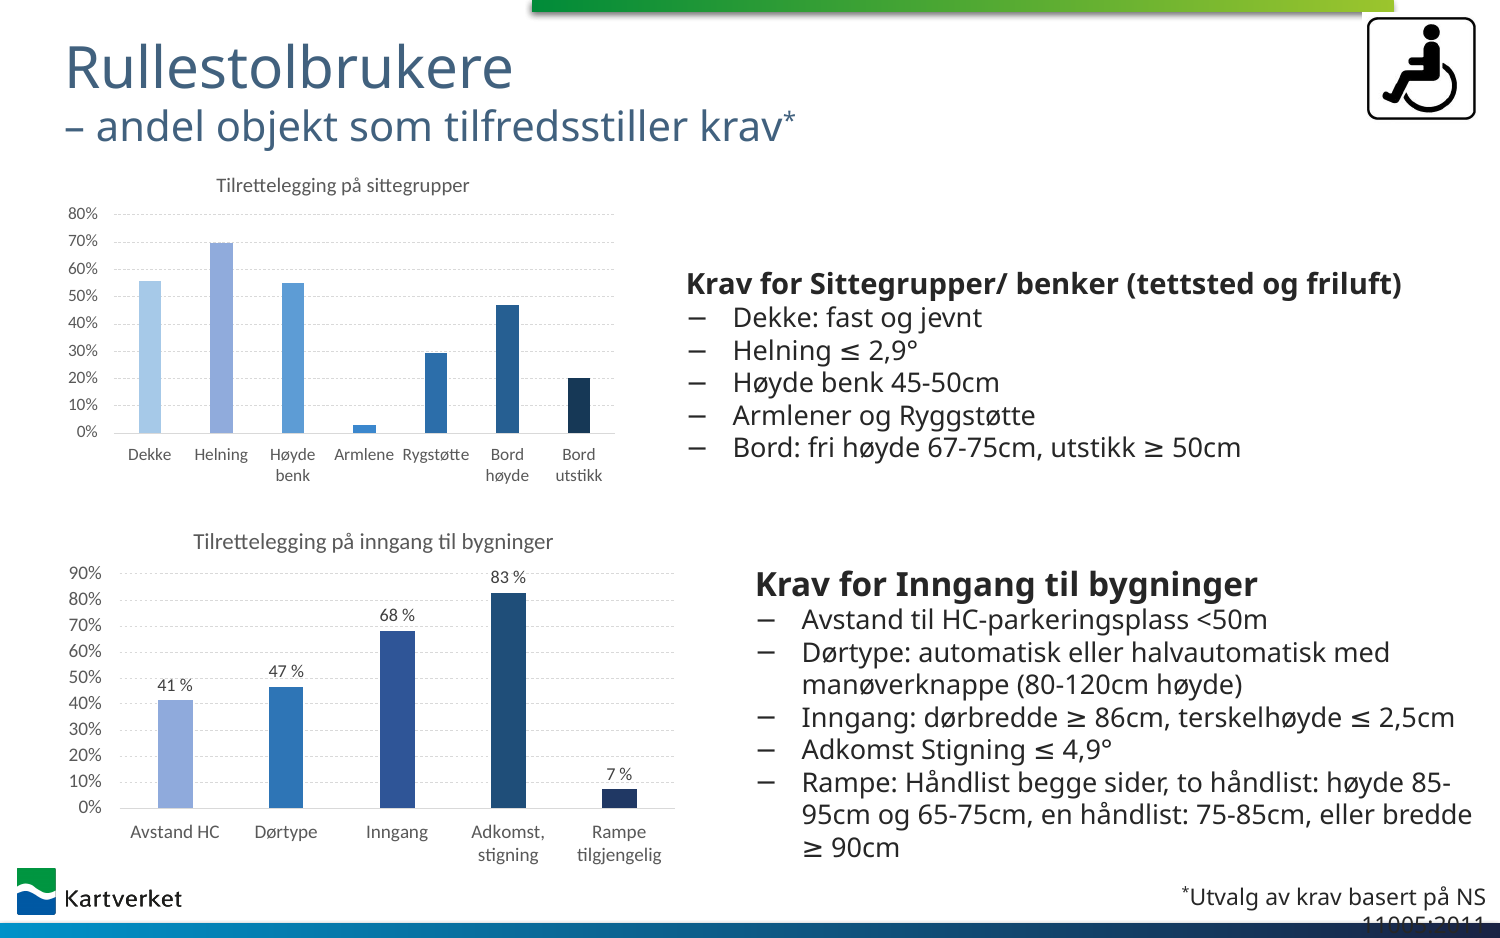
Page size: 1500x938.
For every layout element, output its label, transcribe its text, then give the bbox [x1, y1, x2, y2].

text_box Krav for Inngang til bygninger Avstand til HC-parkeringsplass <50m Dørtype: automatisk eller halvautomatisk med manøverknappe (80-120cm høyde) Inngang: dørbredde ≥ 86cm, terskelhøyde ≤ 2,5cm Adkomst Stigning ≤ 4,9° Rampe: Håndlist begge sider, to håndlist: høyde 85-95cm og 65-75cm, en håndlist: 75-85cm, eller bredde ≥ 90cm [740, 555, 1491, 870]
picture [62, 520, 686, 874]
text_box Krav for Sittegrupper/ benker (tettsted og friluft) Dekke: fast og jevnt Helning ≤ 2,9° Høyde benk 45-50cm Armlener og Ryggstøtte Bord: fri høyde 67-75cm, utstikk ≥ 50cm [670, 258, 1418, 471]
picture [62, 166, 625, 492]
text_box Rullestolbrukere – andel objekt som tilfredsstiller krav* [49, 25, 1431, 158]
text_box *Utvalg av krav basert på NS 11005:2011 [1068, 873, 1500, 938]
picture [1362, 12, 1481, 126]
